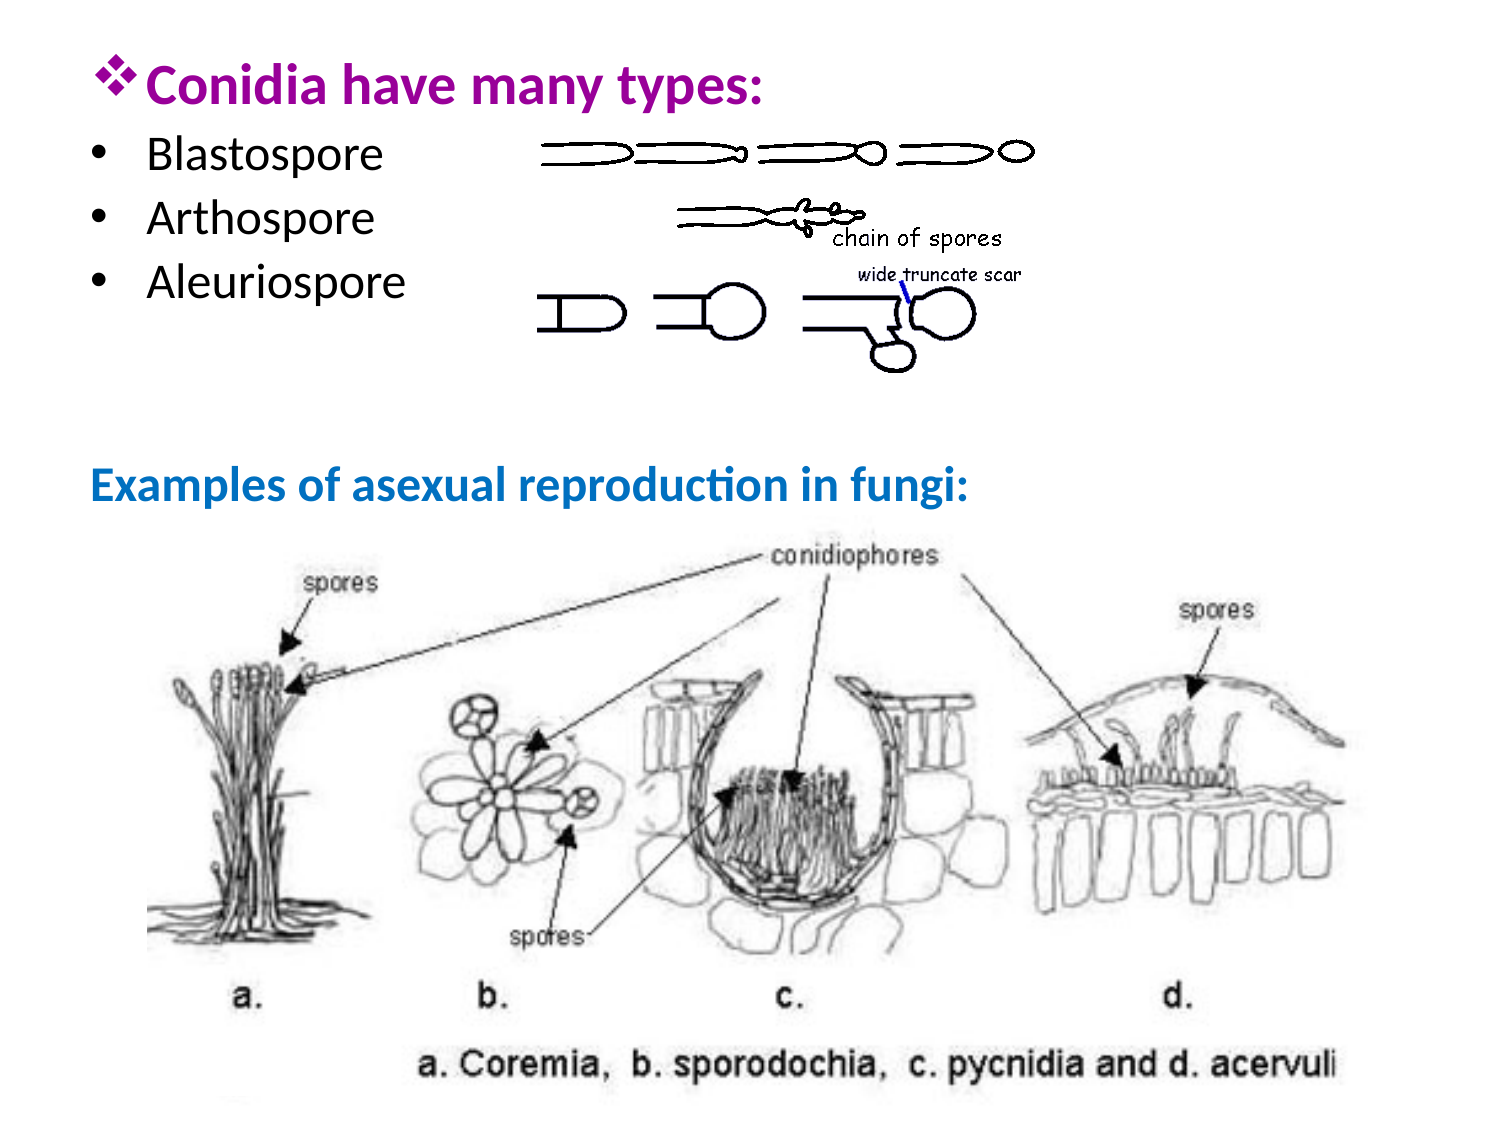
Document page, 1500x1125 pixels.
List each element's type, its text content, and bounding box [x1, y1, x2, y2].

list Conidia have many types: Blastospore Arthospore Aleuriospore Examples of asexual reproduction in fungi: [75, 46, 1425, 1008]
picture [530, 264, 1035, 373]
picture [534, 114, 1036, 258]
picture [147, 514, 1378, 1125]
